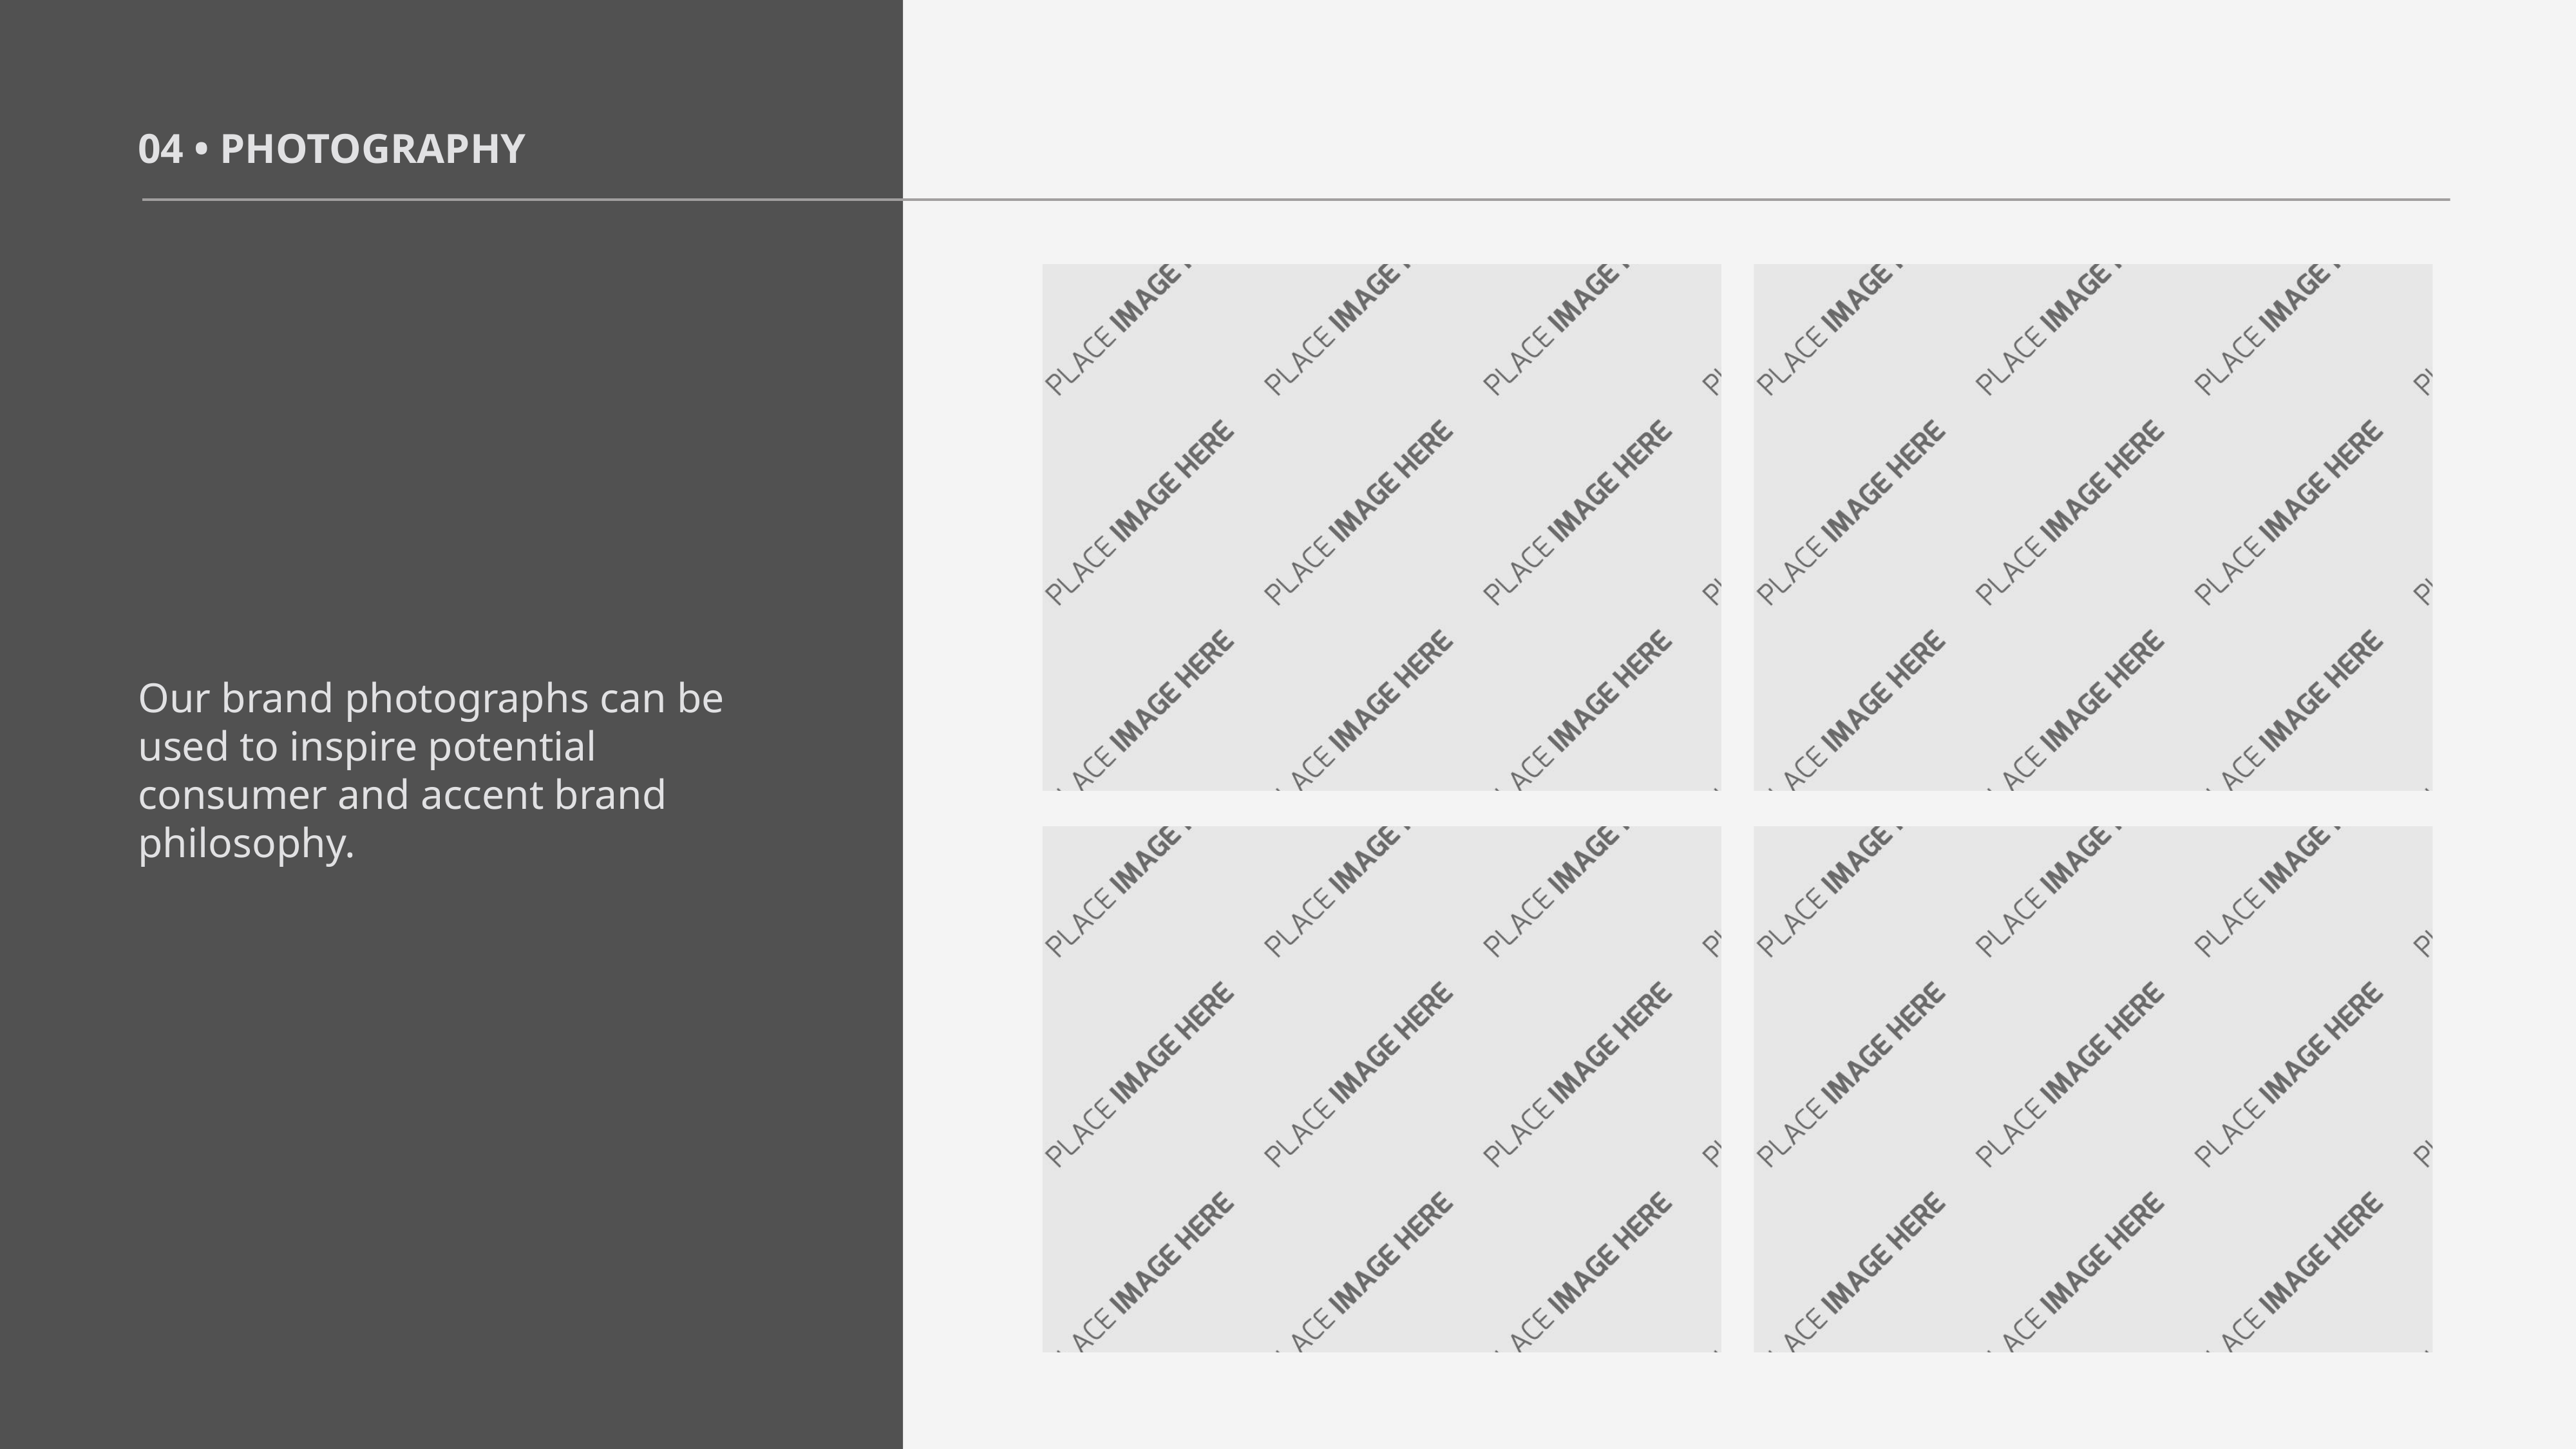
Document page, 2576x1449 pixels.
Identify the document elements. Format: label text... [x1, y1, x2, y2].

text_box Our brand photographs can be used to inspire potential consumer and accent brand philosophy. [138, 564, 768, 974]
picture [1042, 826, 1722, 1353]
picture [1754, 264, 2433, 791]
text_box 04 • PHOTOGRAPHY [138, 118, 873, 175]
picture [1042, 264, 1722, 791]
picture [1754, 826, 2433, 1353]
